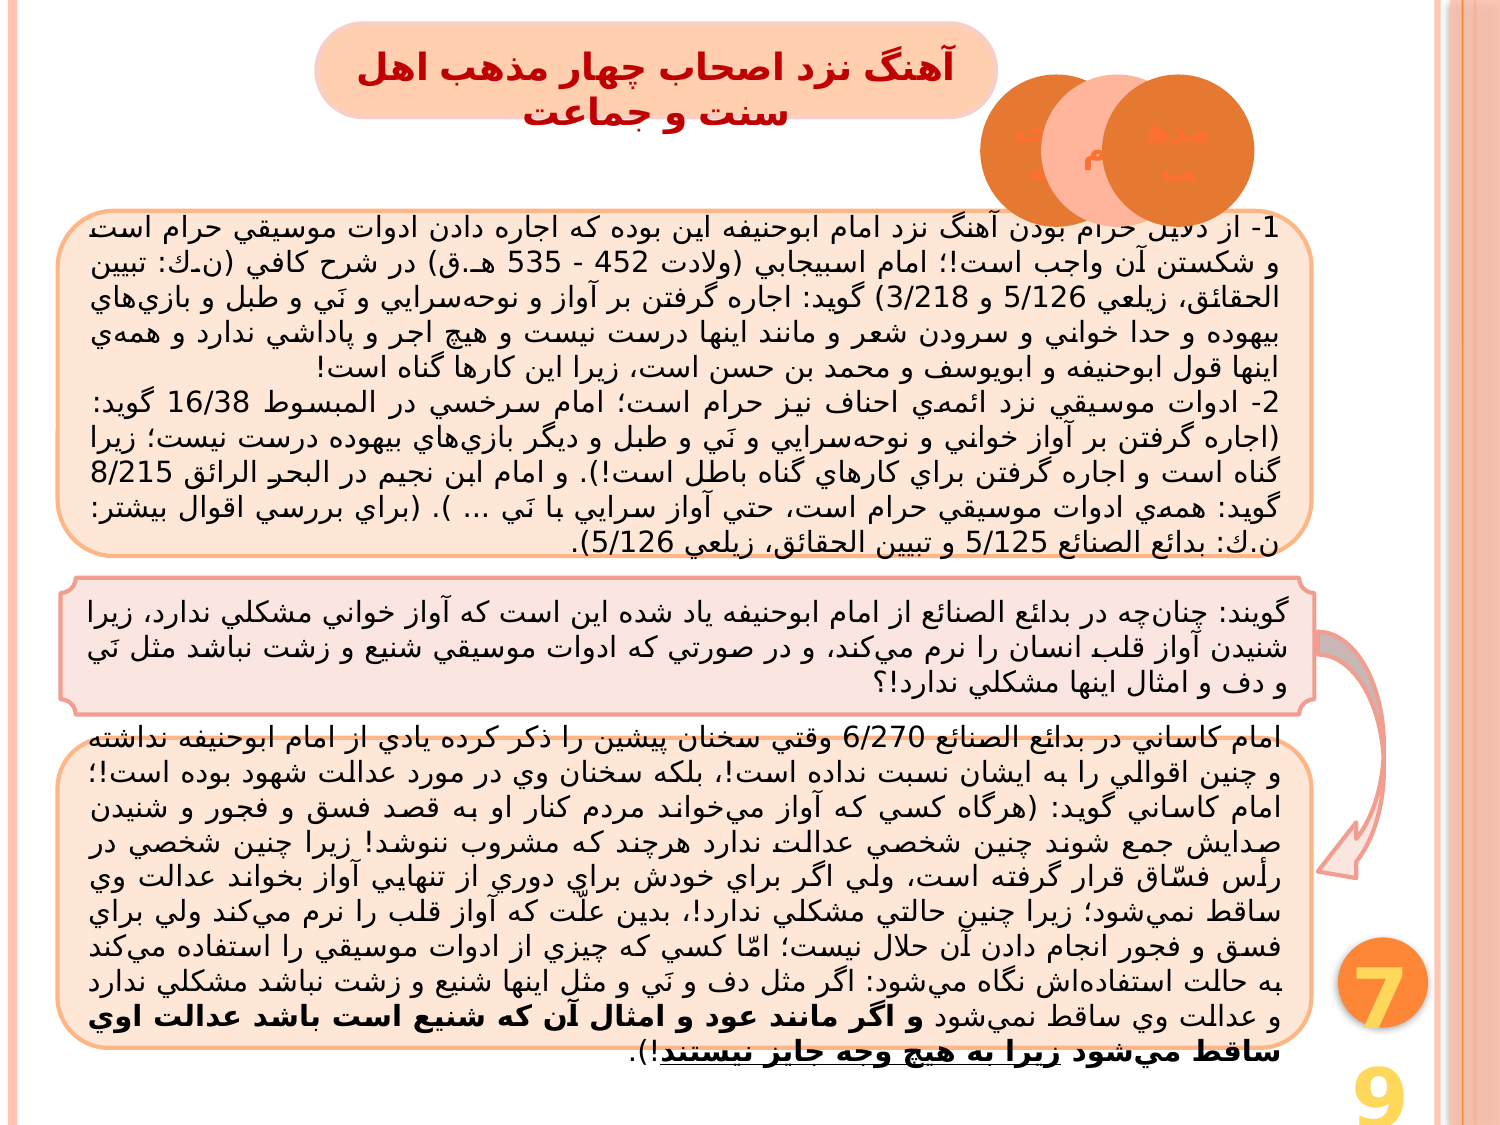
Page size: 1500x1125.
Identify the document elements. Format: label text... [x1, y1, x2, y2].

text_box [329, 21, 984, 35]
text_box 1- از دلايل حرام بودن آهنگ نزد امام ابوحنيفه اين بوده كه اجاره دادن ادوات موسيقي حرام است و شكستن آن واجب است!؛ امام اسبيجابي (ولادت 452 - 535 هـ.ق) در شرح كافي (ن.ك: تبيين الحقائق، زيلعي 5/126 و 3/218) گويد: اجاره گرفتن بر آواز و نوحه‌سرايي و نَي و طبل و بازي‌هاي بيهوده و حدا خواني و سرودن شعر و مانند اينها درست نيست و هيچ اجر و پاداشي ندارد و همه‌ي اينها قول ابوحنيفه و ابويوسف و محمد بن حسن است، زيرا اين‌ كارها گناه است! 2- ادوات موسيقي نزد ائمه‌ي احناف نيز حرام است؛ امام سرخسي در المبسوط 16/38 گويد: (اجاره گرفتن بر آواز خواني و نوحه‌سرايي و نَي و طبل و ديگر بازي‌هاي بيهوده درست نيست؛ زيرا گناه است و اجاره گرفتن براي كارهاي گناه باطل است!). و امام ابن نجيم در البحر الرائق 8/215 گويد: همه‌ي ادوات موسيقي حرام است، حتي آواز سرايي با نَي ... ). (براي بررسي اقوال بيشتر: ن.ك: بدائع الصنائع 5/125 و تبيين الحقائق، زيلعي 5/126). [55, 208, 1314, 559]
text_box آهنگ نزد اصحاب چهار مذهب اهل سنت و جماعت [316, 35, 997, 141]
text_box گويند: چنان‌چه در بدائع الصنائع از امام ابوحنيفه ياد شده اين است كه آواز خواني مشكلي ندارد، زيرا شنيدن آواز قلب انسان را نرم مي‌كند، و در صورتي كه ادوات موسيقي شنيع و زشت نباشد مثل نَي و دف و امثال اينها مشكلي ندارد!؟ [58, 575, 1317, 717]
text_box [1315, 629, 1386, 881]
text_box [979, 73, 1438, 228]
text_box امام كاساني در بدائع الصنائع 6/270 وقتي سخنان پيشين را ذكر كرده يادي از امام ابوحنيفه نداشته و چنين اقوالي را به ايشان نسبت نداده است!، بلكه سخنان وي در مورد عدالت شهود بوده است!؛ امام كاساني گويد: (هرگاه كسي كه آواز مي‌خواند مردم كنار او به قصد فسق و فجور و شنيدن صدايش جمع شوند چنين شخصي عدالت ندارد هرچند كه مشروب ننوشد! زيرا چنين شخصي در رأس فسّاق قرار گرفته است، ولي اگر براي خودش براي دوري از تنهايي آواز بخواند عدالت وي ساقط نمي‌شود؛ زيرا چنين حالتي مشكلي ندارد!، بدين علّت كه آواز قلب را نرم مي‌كند ولي براي فسق و فجور انجام دادن آن حلال نيست؛ امّا كسي كه چيزي از ادوات موسيقي را استفاده مي‌كند به حالت استفاده‌اش نگاه مي‌شود: اگر مثل دف و نَي و مثل اينها شنيع و زشت نباشد مشكلي ندارد و عدالت وي ساقط نمي‌شود و اگر مانند عود و امثال آن كه شنيع است باشد عدالت اوي ساقط مي‌شود زيرا به هيچ وجه جايز نيستند!). [55, 735, 1314, 1050]
text_box 79 [1318, 937, 1444, 1125]
